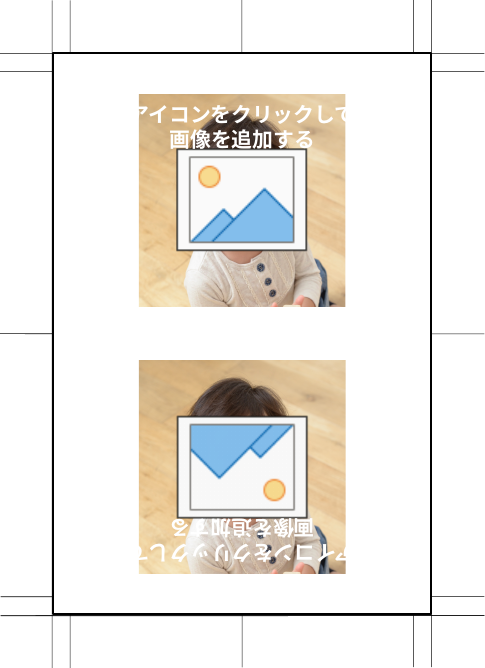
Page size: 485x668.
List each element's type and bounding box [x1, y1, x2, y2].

picture [138, 93, 346, 307]
picture [138, 360, 346, 574]
